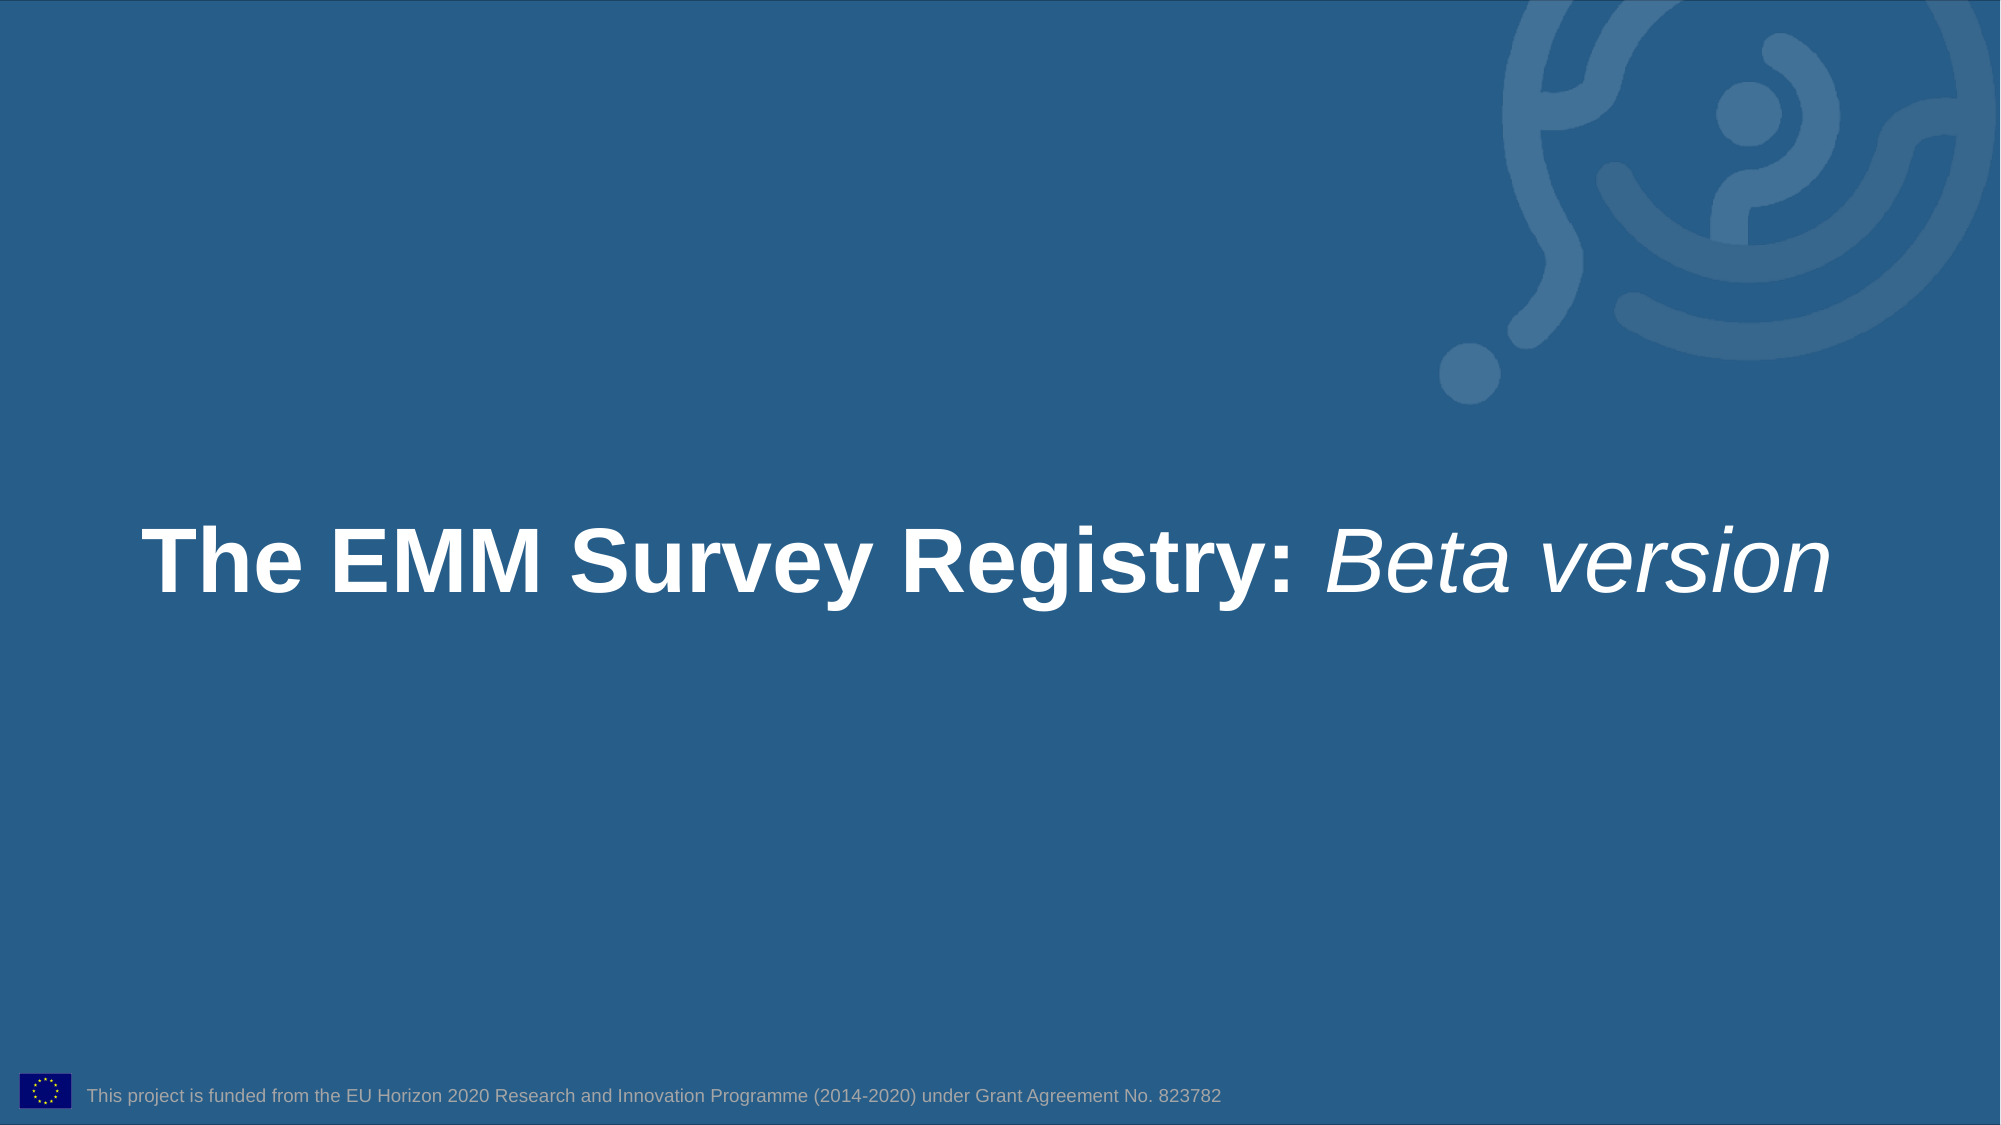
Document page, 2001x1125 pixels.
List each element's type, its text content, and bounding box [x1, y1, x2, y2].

text_box The EMM Survey Registry: Beta version [126, 415, 1874, 710]
picture [19, 1073, 72, 1109]
